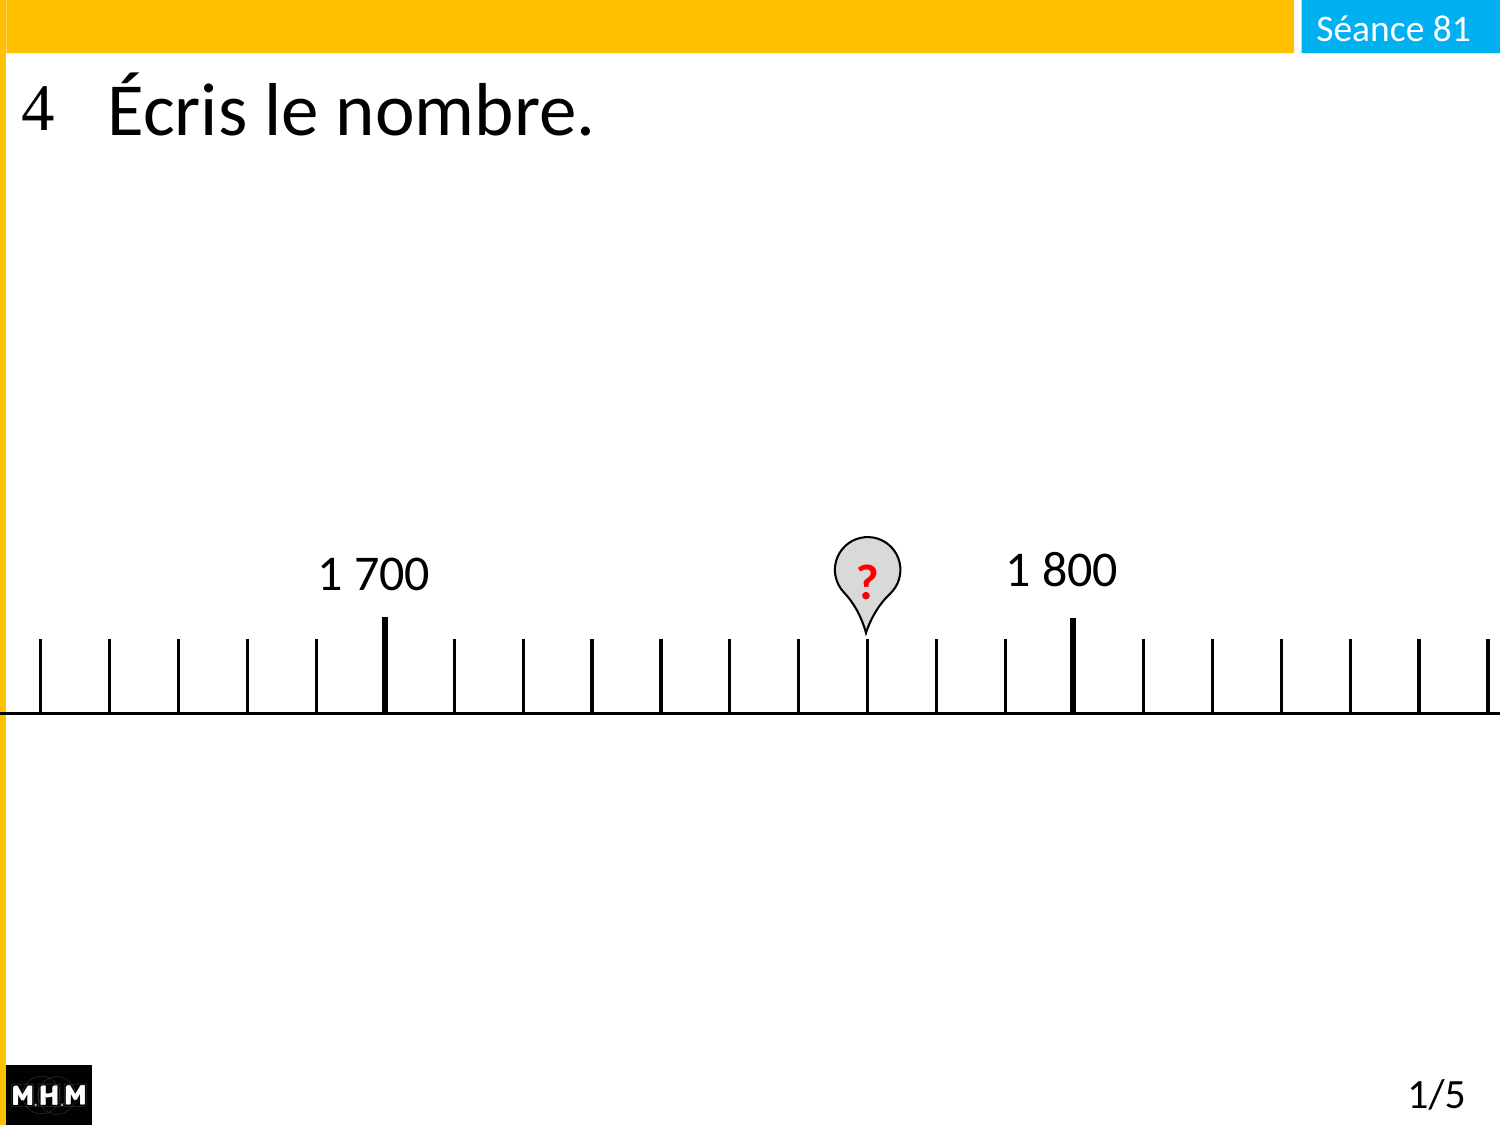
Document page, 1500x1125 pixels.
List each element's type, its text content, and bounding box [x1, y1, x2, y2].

text_box 1 800 [991, 529, 1144, 604]
text_box [833, 550, 840, 590]
picture [6, 1065, 92, 1125]
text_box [0, 616, 1500, 715]
text_box ? [840, 542, 914, 616]
text_box [848, 536, 887, 542]
text_box 1 700 [303, 533, 468, 609]
list 1/5 [1373, 1064, 1500, 1125]
title Écris le nombre. [92, 29, 1387, 192]
